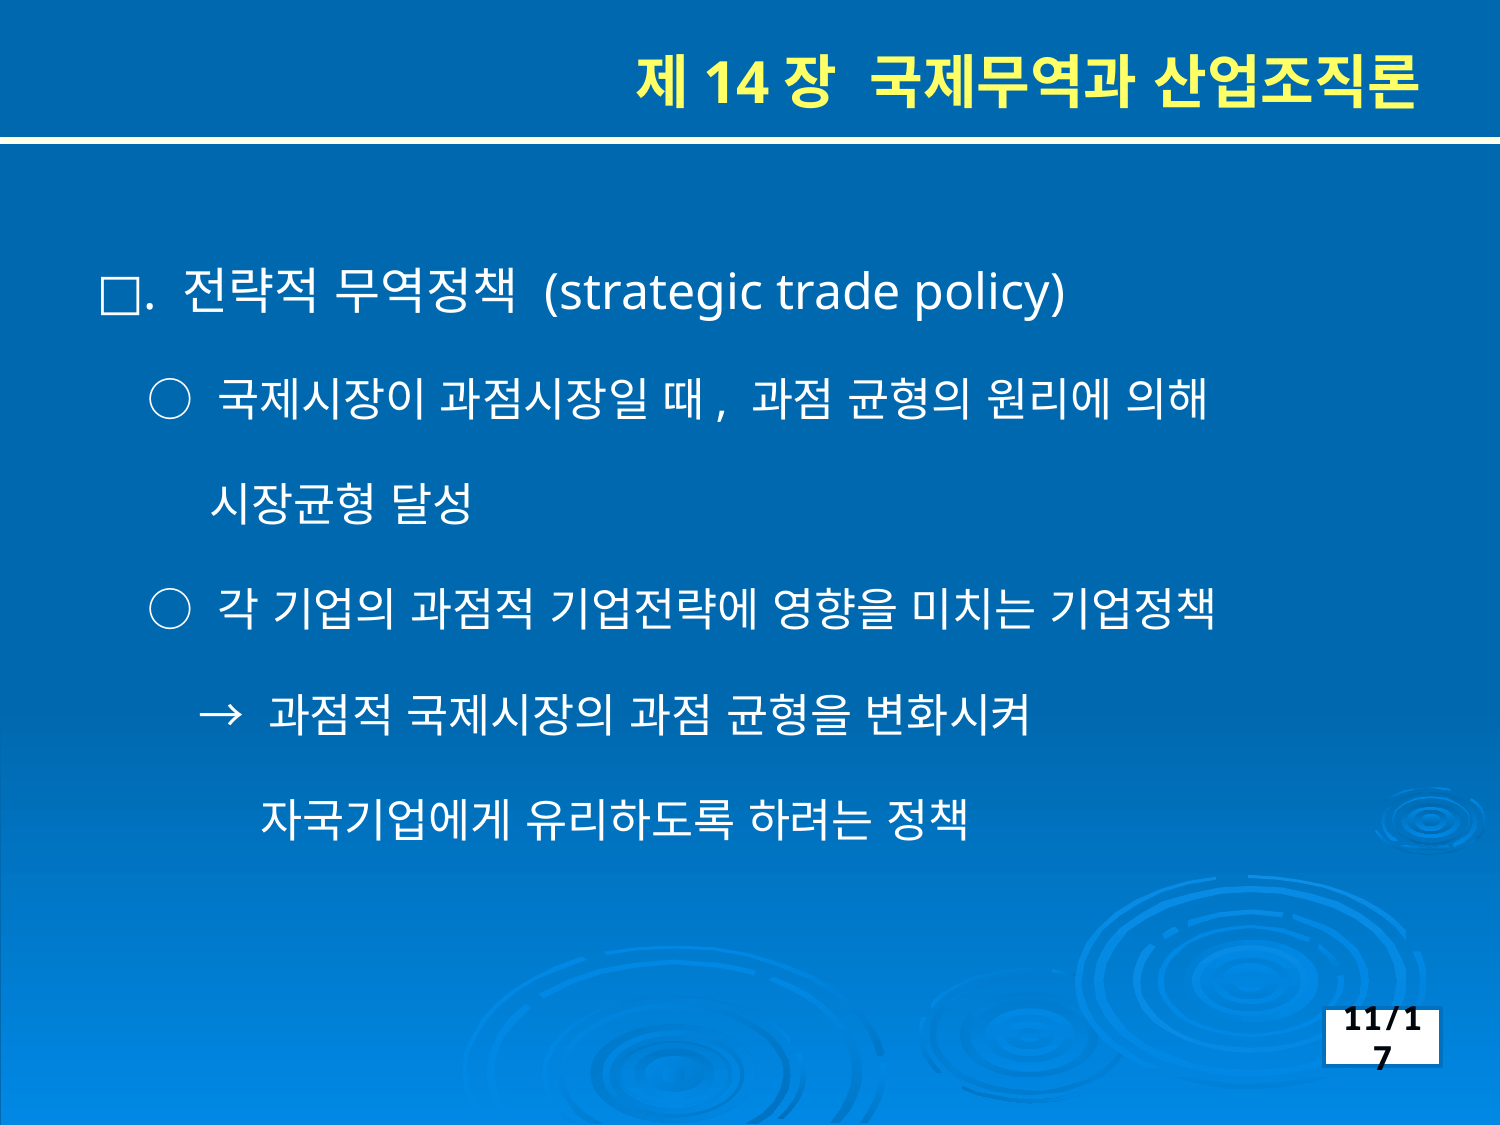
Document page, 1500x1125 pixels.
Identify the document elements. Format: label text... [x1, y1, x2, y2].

text_box 제14장 국제무역과 산업조직론 [621, 37, 1477, 123]
text_box □. 전략적 무역정책 (strategic trade policy) ○ 국제시장이 과점시장일 때, 과점 균형의 원리에 의해 시장균형 달성 ○ 각 기업의 과점적 기업전략에 영향을 미치는 기업정책 → 과점적 국제시장의 과점 균형을 변화시켜 자국기업에게 유리하도록 하려는 정책 [81, 222, 1420, 987]
text_box 11/17 [1322, 1006, 1443, 1068]
text_box [0, 137, 1500, 144]
